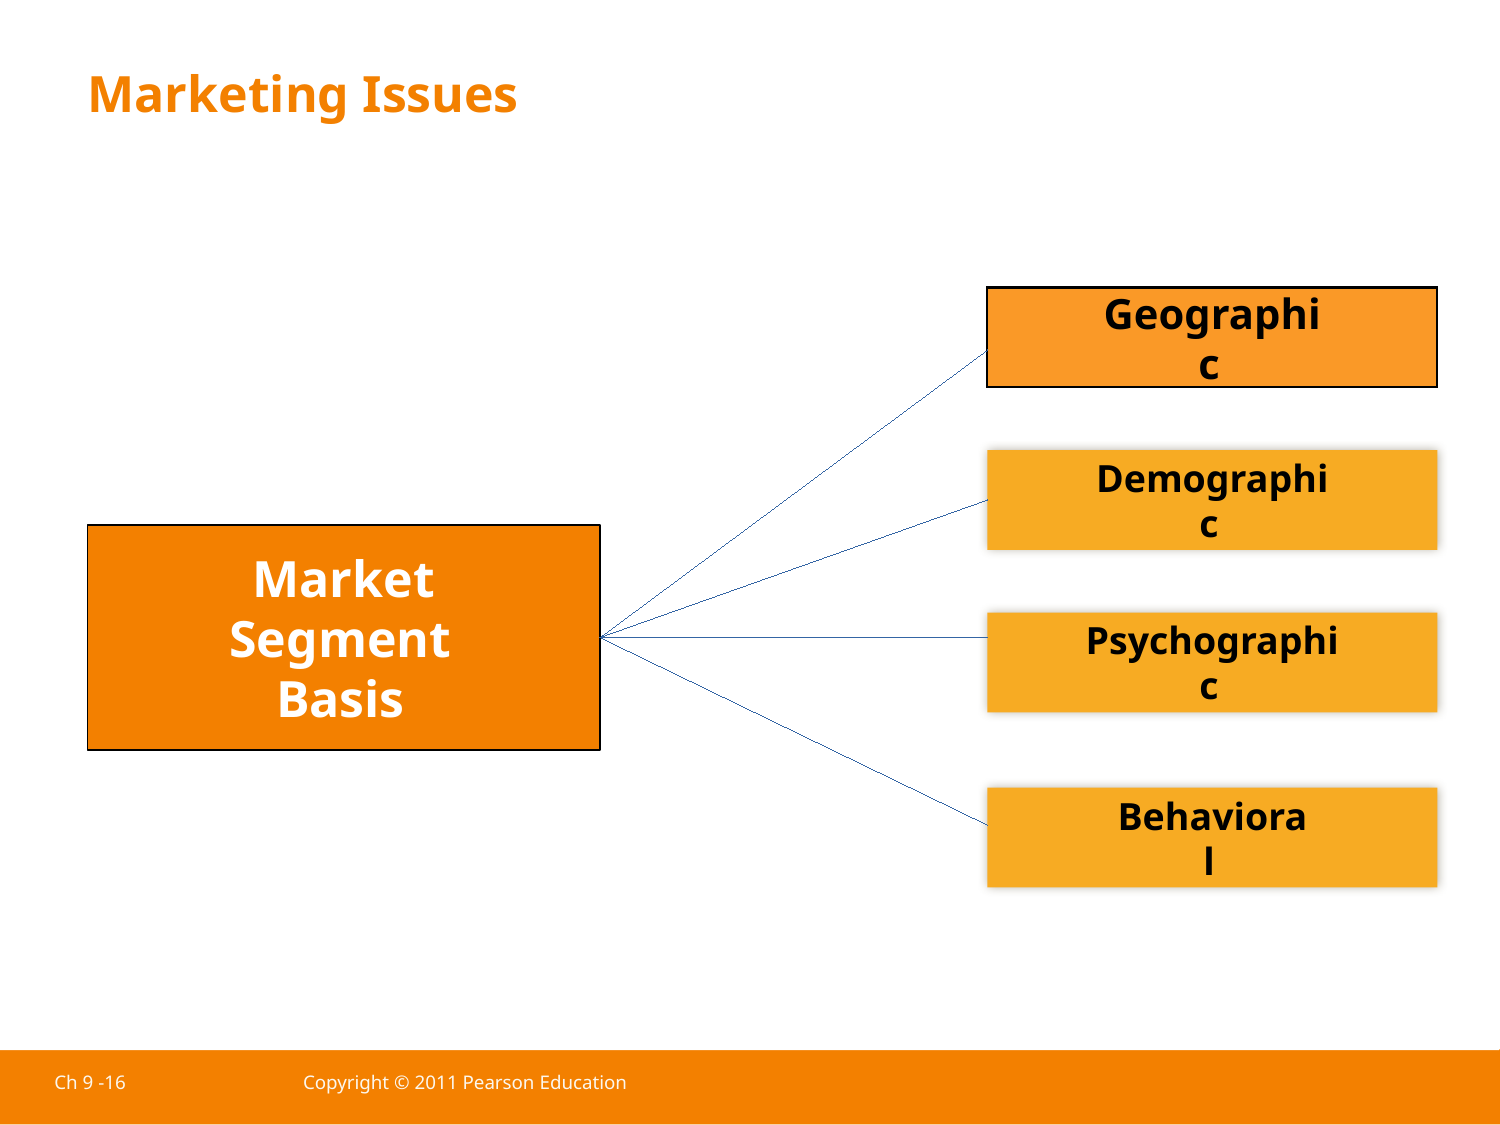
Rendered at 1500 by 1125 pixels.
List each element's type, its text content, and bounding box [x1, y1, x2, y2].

text_box Copyright © 2011 Pearson Education [233, 1070, 697, 1093]
title Marketing Issues [86, 61, 1363, 255]
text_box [987, 449, 1438, 551]
text_box Ch 9 -16 [47, 1070, 165, 1093]
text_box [987, 787, 1438, 888]
picture [1248, 1042, 1500, 1124]
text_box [987, 612, 1438, 713]
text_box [87, 524, 601, 751]
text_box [987, 287, 1438, 388]
